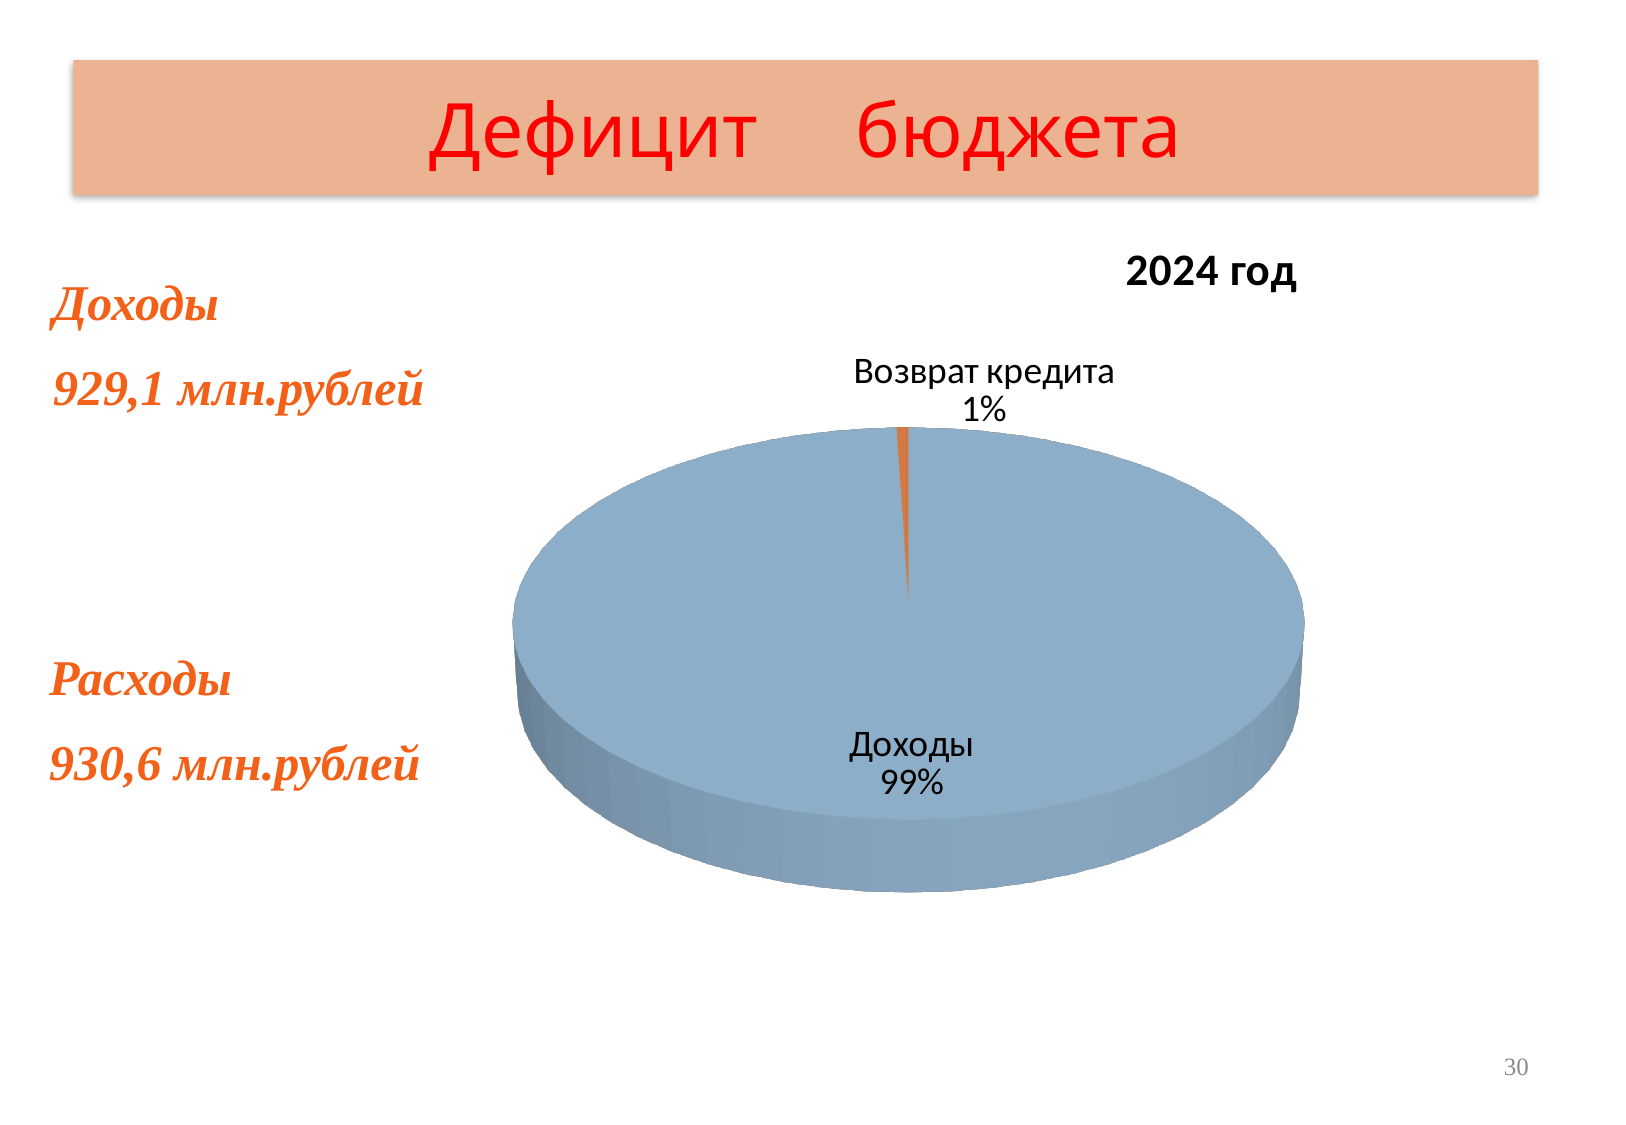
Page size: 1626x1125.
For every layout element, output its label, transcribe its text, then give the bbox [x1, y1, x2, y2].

title Дефицит бюджета [73, 60, 1539, 196]
text_box Доходы 929,1 млн.рублей [38, 263, 461, 424]
chart [466, 224, 1526, 1039]
text_box [1164, 1024, 1544, 1100]
text_box Расходы 930,6 млн.рублей [34, 638, 444, 862]
